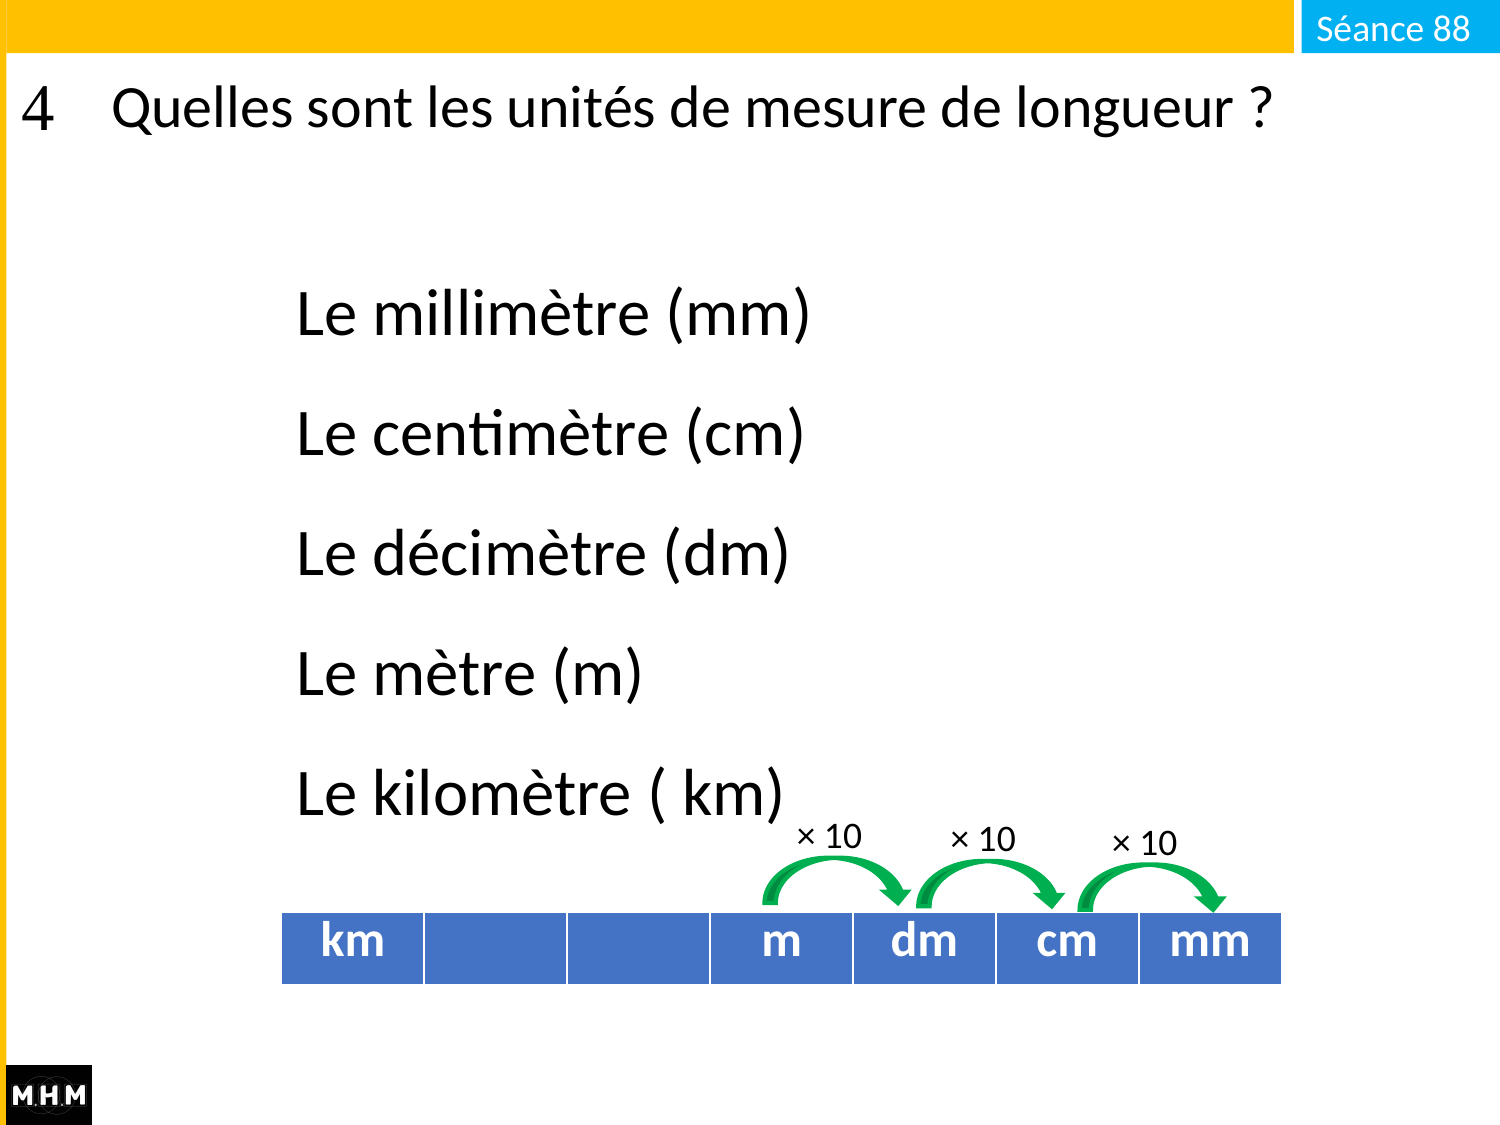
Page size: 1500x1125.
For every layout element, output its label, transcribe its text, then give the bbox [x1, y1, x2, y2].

table_header cm [997, 913, 1138, 984]
text_box [1077, 870, 1131, 912]
text_box [762, 864, 814, 906]
text_box [1167, 870, 1227, 913]
text_box [854, 864, 912, 907]
table_header [425, 913, 566, 984]
table_header dm [854, 913, 995, 984]
title Quelles sont les unités de mesure de longueur ? [96, 60, 1434, 163]
table_header mm [1140, 913, 1281, 984]
text_box × 10 [1097, 810, 1207, 870]
text_box [1007, 867, 1066, 910]
table_header km [282, 913, 423, 984]
table_header [568, 913, 709, 984]
text_box × 10 [782, 803, 892, 864]
text_box Le millimètre (mm) Le centimètre (cm) Le décimètre (dm) Le mètre (m) Le kilomètre ( km) [281, 221, 1041, 836]
text_box [916, 867, 968, 909]
picture [6, 1065, 92, 1125]
table_header m [711, 913, 852, 984]
text_box × 10 [935, 806, 1046, 867]
